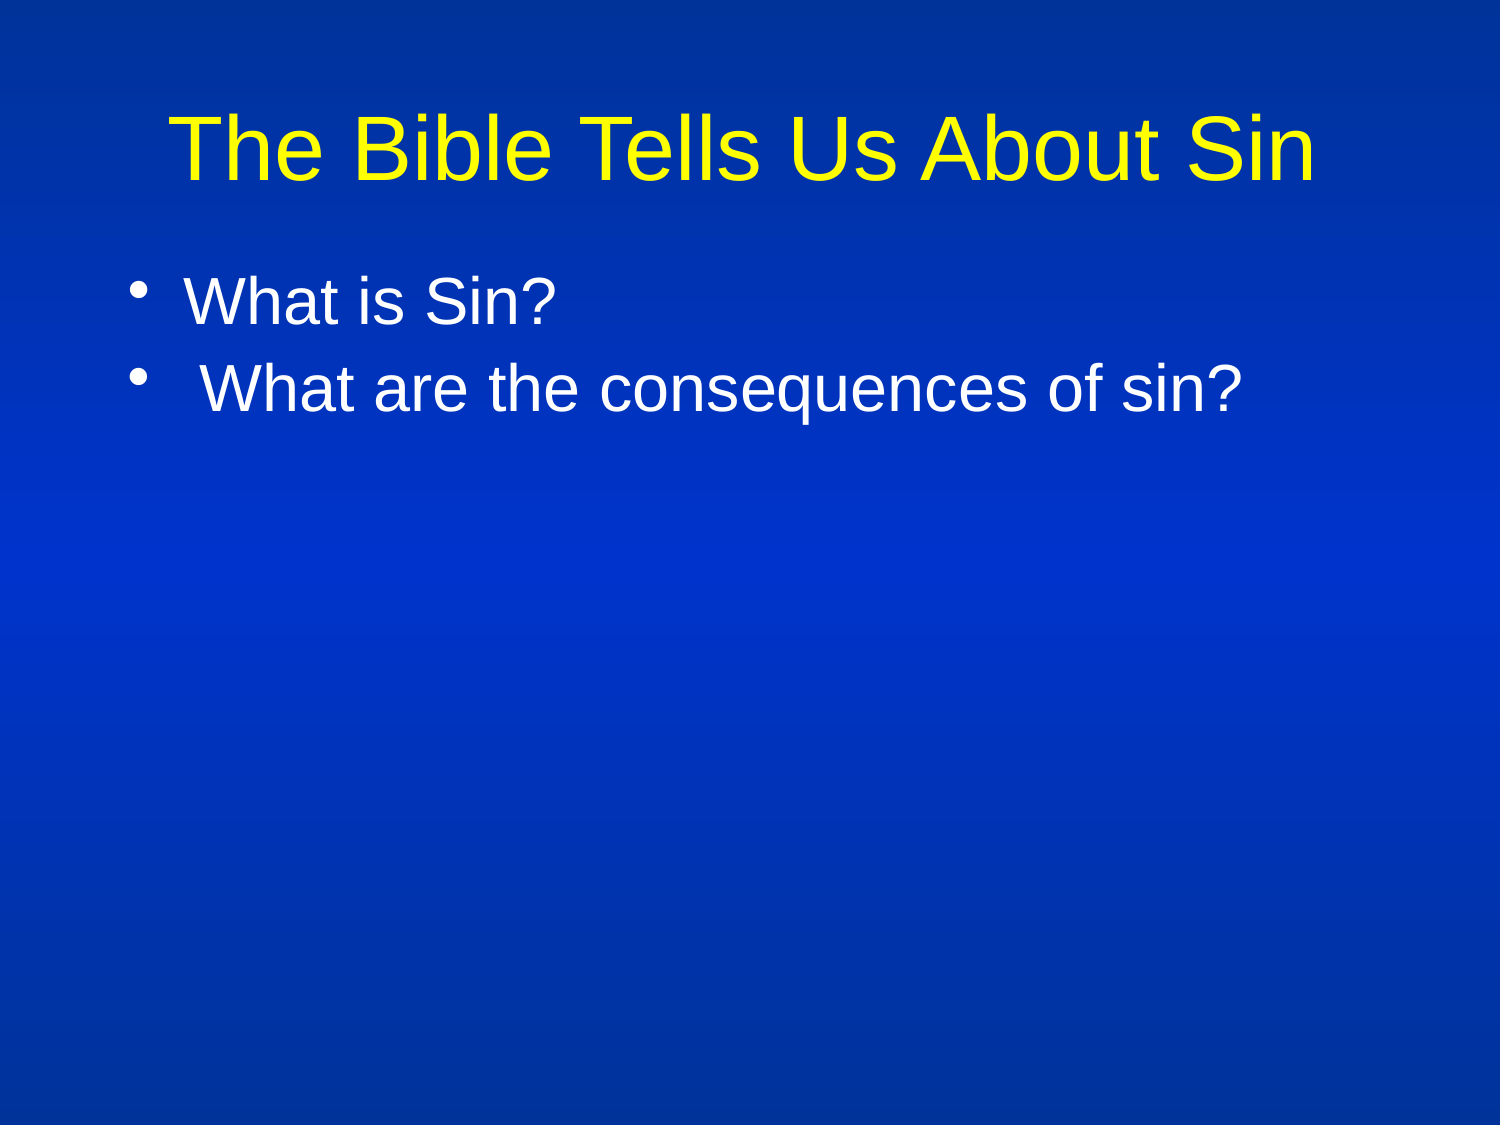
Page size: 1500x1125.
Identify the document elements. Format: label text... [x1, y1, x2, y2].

title The Bible Tells Us About Sin [50, 50, 1438, 238]
text_box What are the consequences of sin? [112, 337, 1413, 493]
list What is Sin? [112, 249, 1450, 338]
